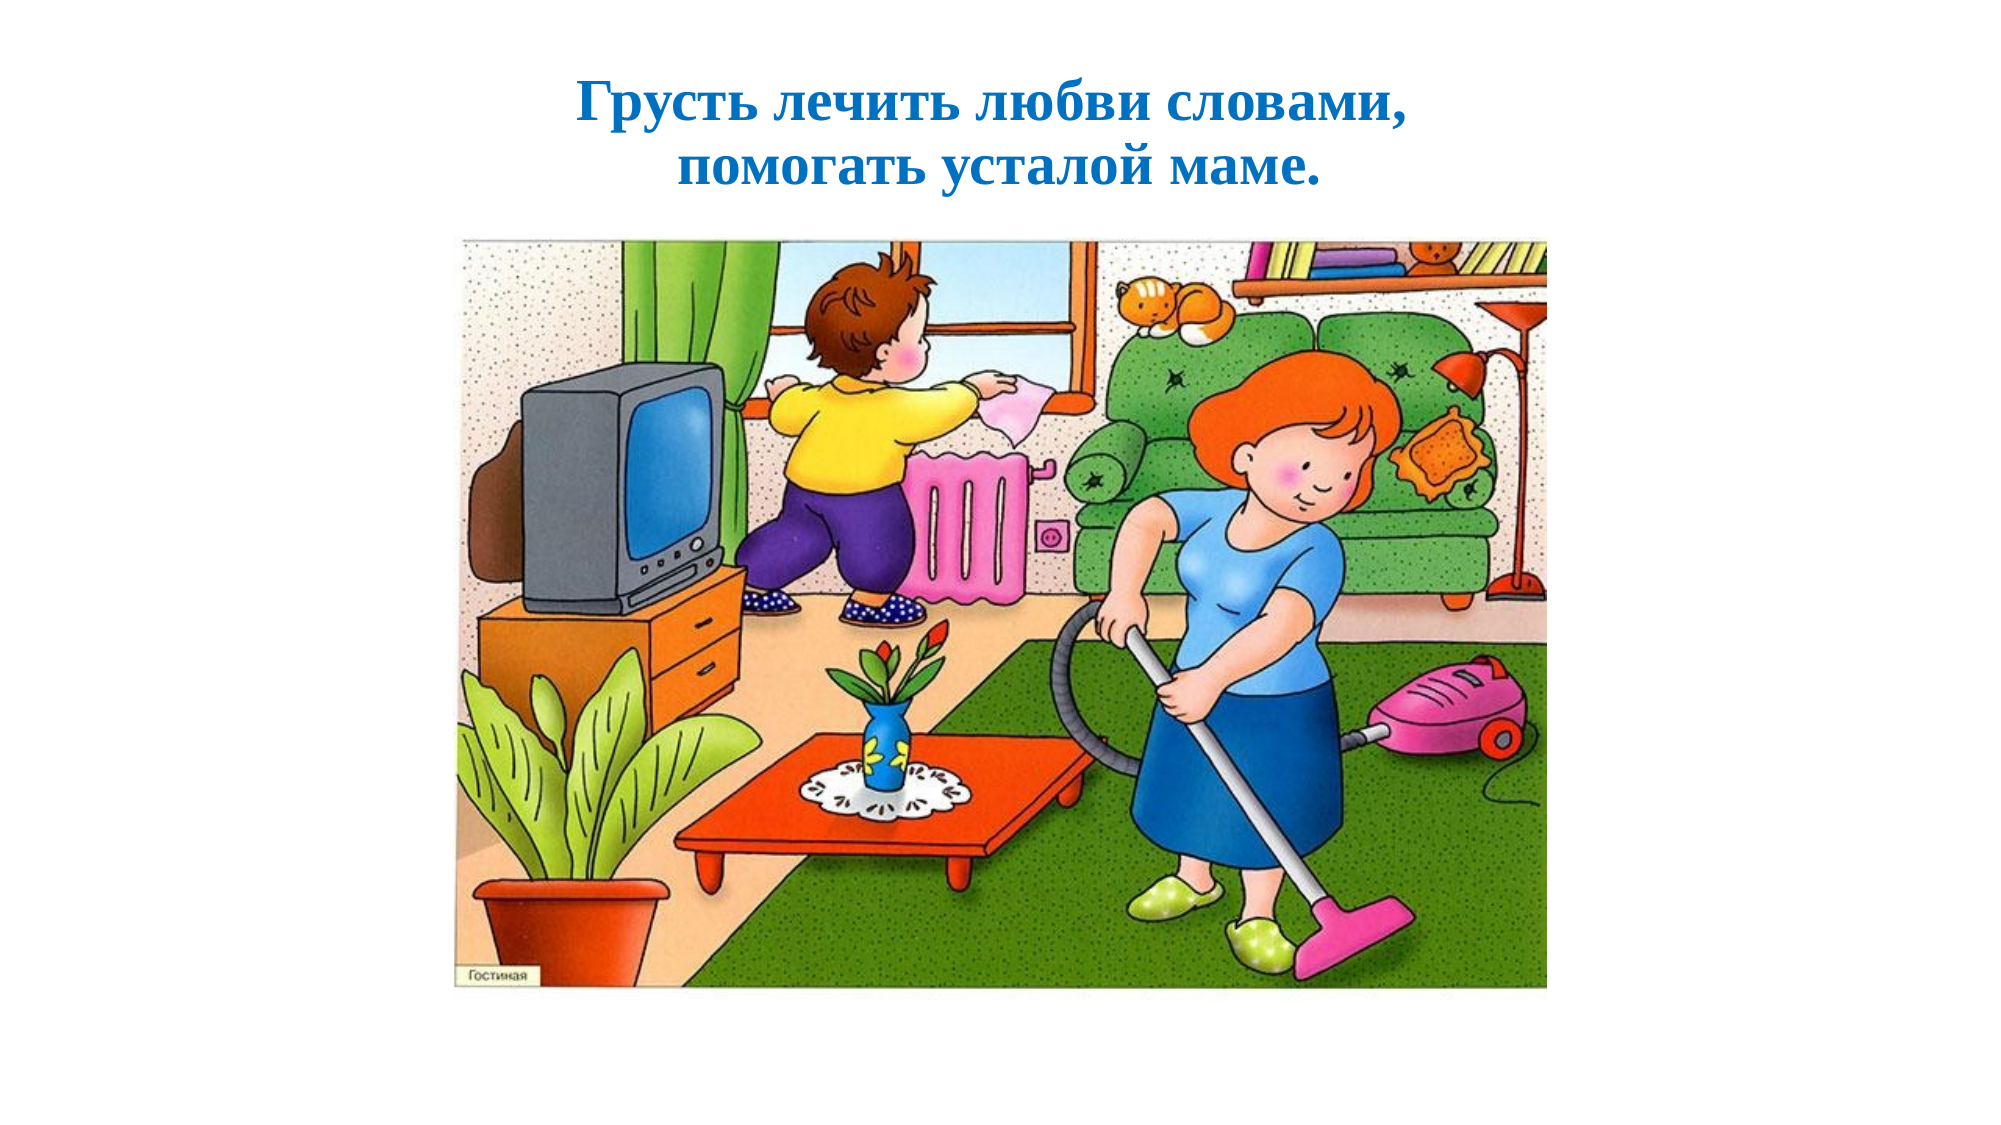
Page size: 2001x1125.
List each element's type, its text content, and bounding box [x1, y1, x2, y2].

picture [453, 237, 1547, 1003]
title Грусть лечить любви словами, помогать усталой маме. [137, 59, 1863, 278]
